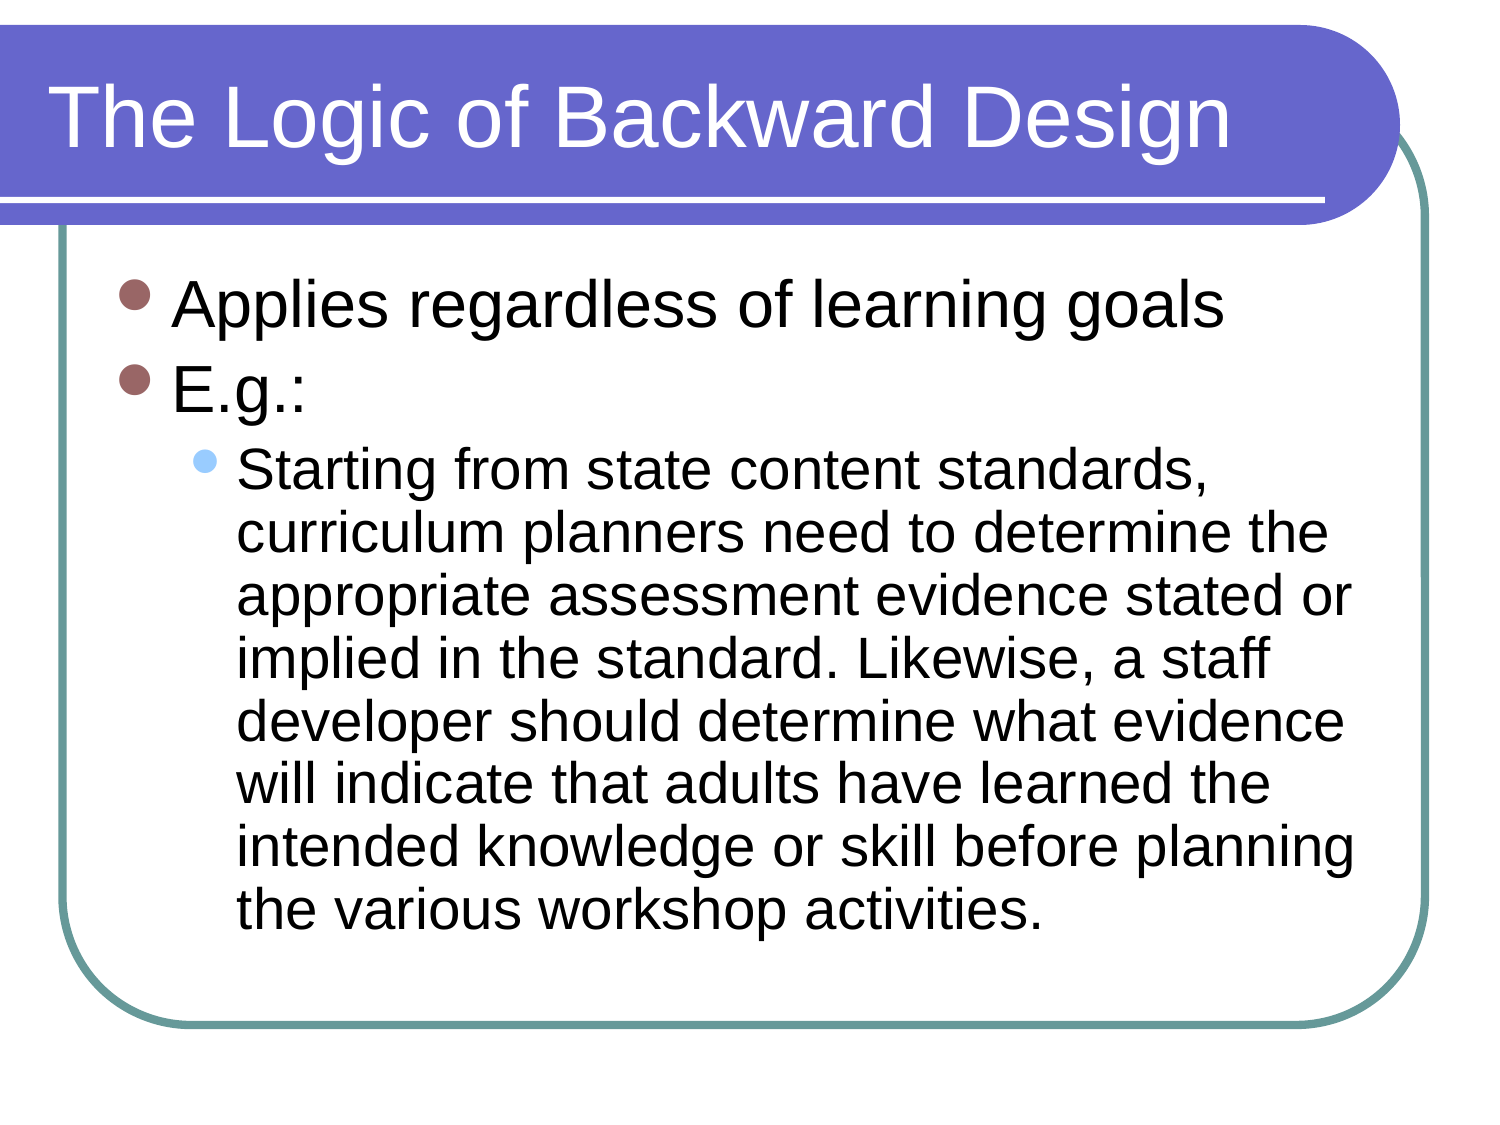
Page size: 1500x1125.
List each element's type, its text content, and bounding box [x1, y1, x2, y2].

title The Logic of Backward Design [31, 37, 1348, 188]
list Applies regardless of learning goals E.g.: Starting from state content standards, curriculum planners need to determine the appropriate assessment evidence stated or implied in the standard. Likewise, a staff developer should determine what evidence will indicate that adults have learned the intended knowledge or skill before planning the various workshop activities. [99, 262, 1401, 988]
